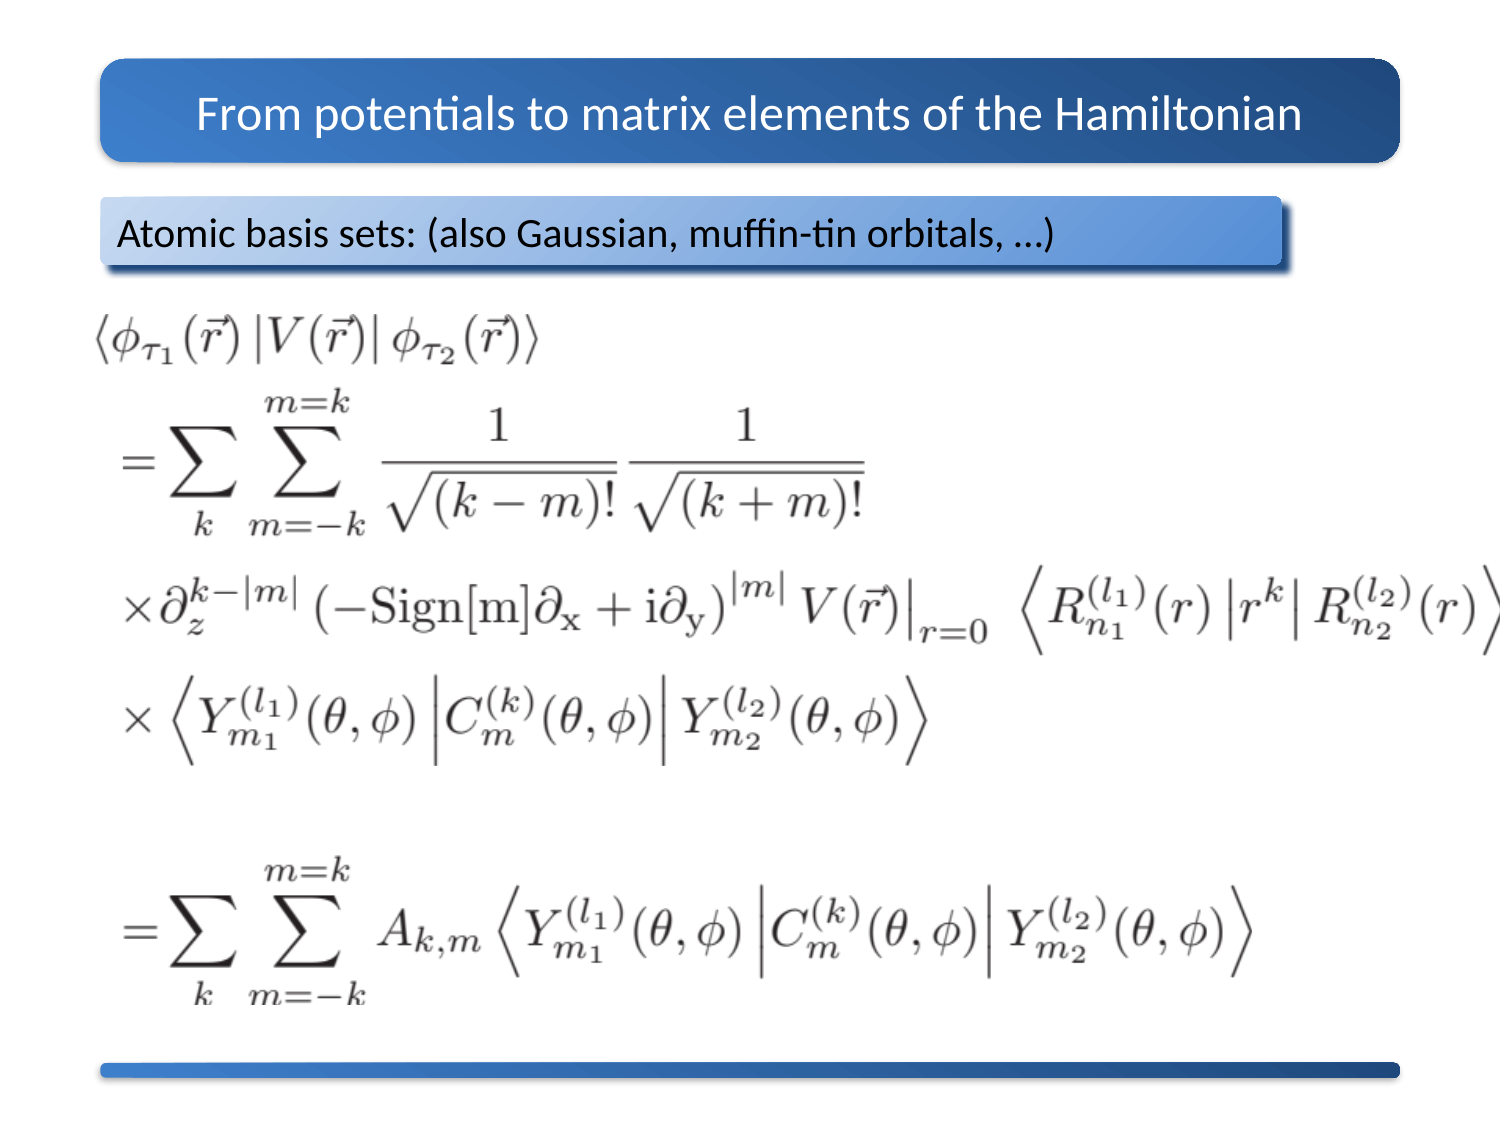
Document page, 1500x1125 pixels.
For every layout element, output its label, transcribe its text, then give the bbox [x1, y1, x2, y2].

picture [45, 314, 1500, 766]
text_box From potentials to matrix elements of the Hamiltonian [99, 58, 1401, 164]
text_box [99, 1062, 1401, 1079]
text_box Atomic basis sets: (also Gaussian, muffin-tin orbitals, …) [99, 195, 1282, 266]
picture [122, 853, 1253, 1005]
